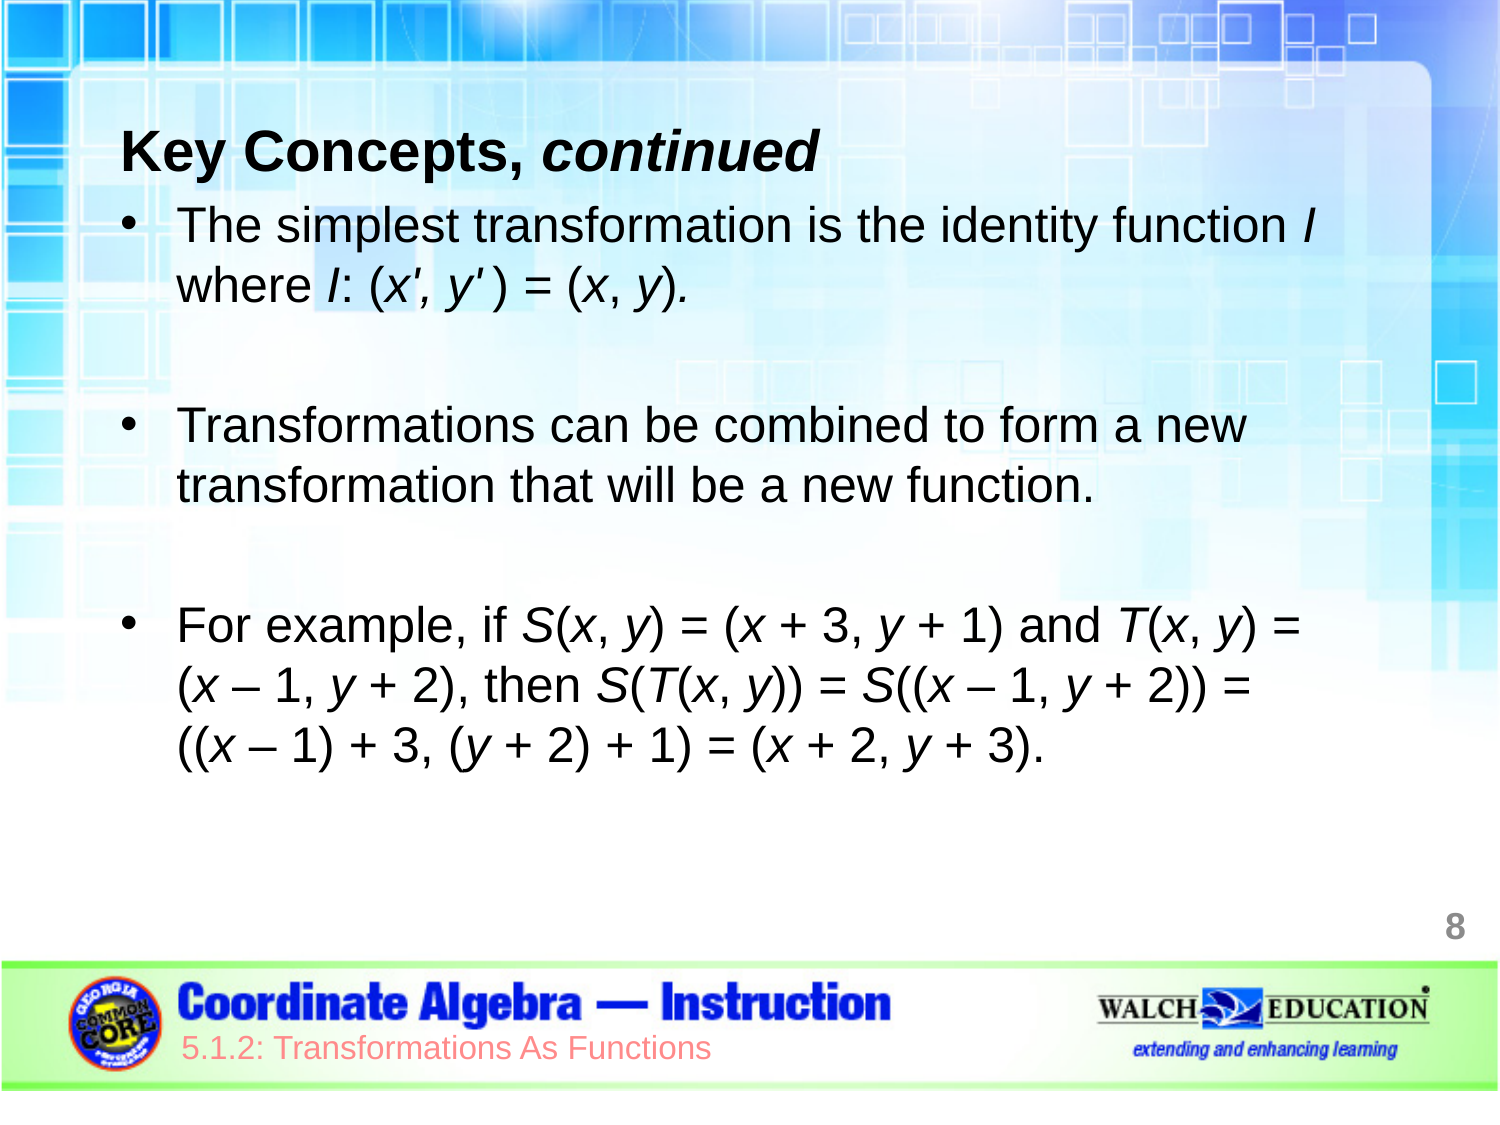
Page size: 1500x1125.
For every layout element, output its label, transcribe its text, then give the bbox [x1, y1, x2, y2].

footer 5.1.2: Transformations As Functions [166, 1024, 1080, 1069]
slide_number 8 [1361, 901, 1481, 949]
subtitle Key Concepts, continued The simplest transformation is the identity function I where I: (x', y' ) = (x, y). Transformations can be combined to form a new transformation that will be a new function. For example, if S(x, y) = (x + 3, y + 1) and T(x, y) = (x – 1, y + 2), then S(T(x, y)) = S((x – 1, y + 2)) = ((x – 1) + 3, (y + 2) + 1) = (x + 2, y + 3). [105, 105, 1394, 925]
picture [1, 0, 1500, 1091]
